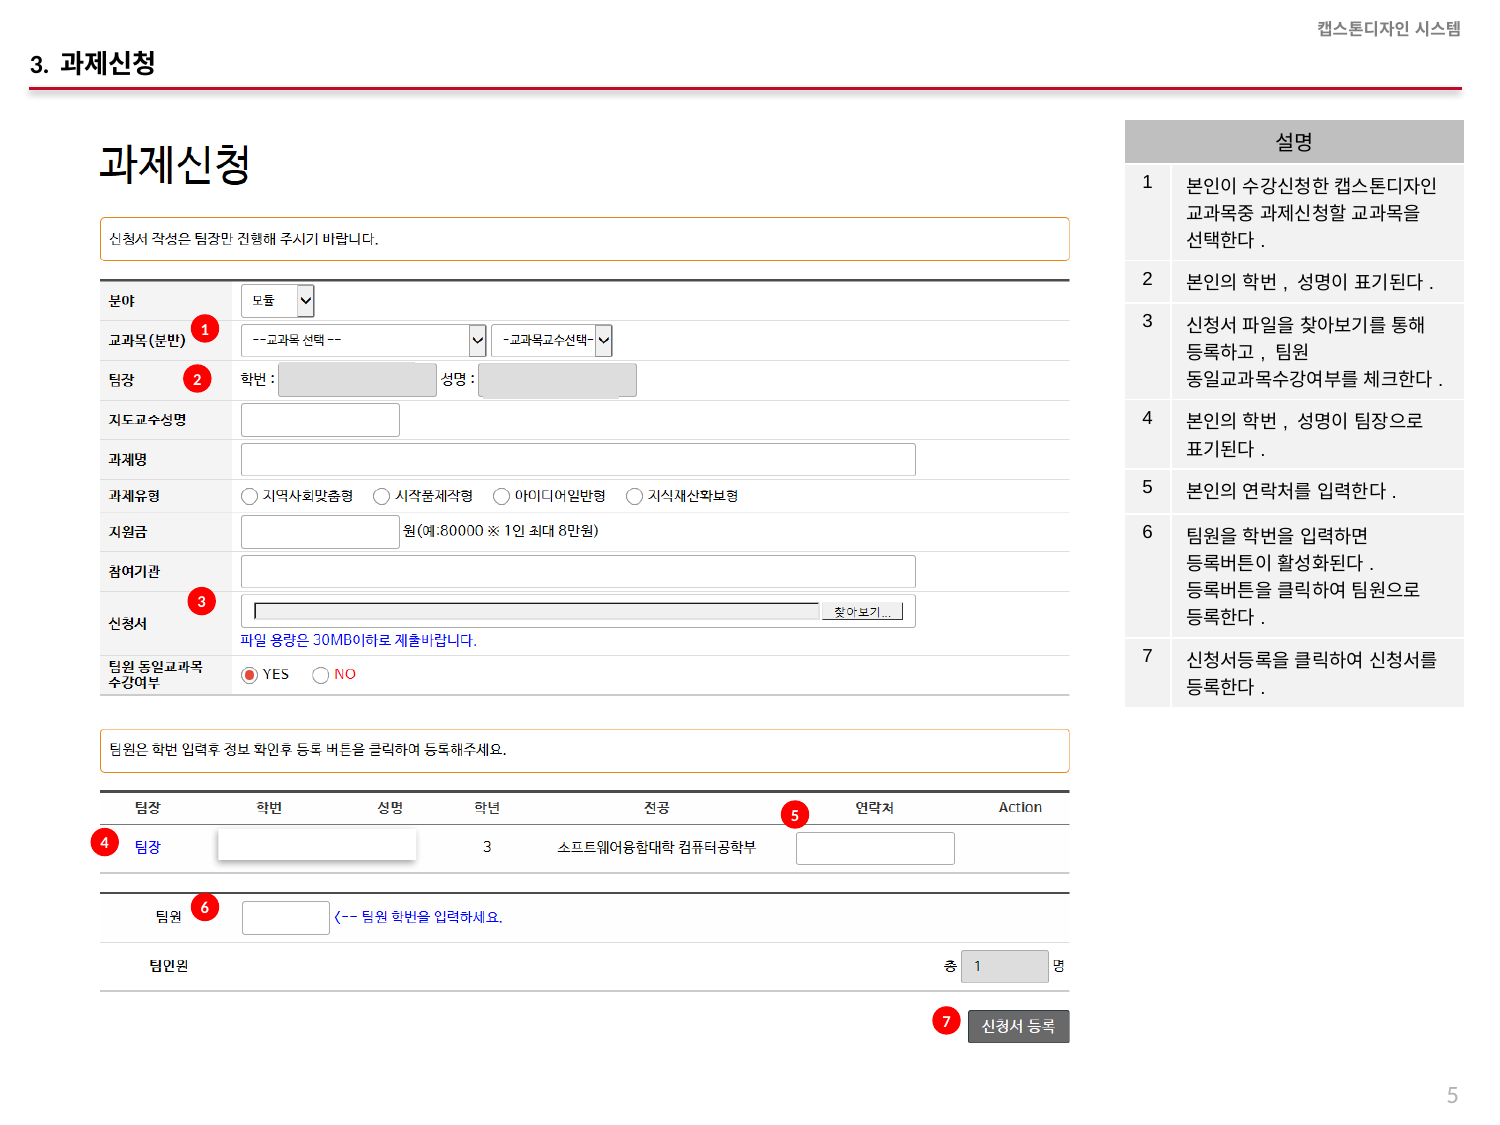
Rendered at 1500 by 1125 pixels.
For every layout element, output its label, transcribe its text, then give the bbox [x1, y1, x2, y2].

table_header 설명 [1125, 120, 1464, 163]
table_cell 5 [1125, 470, 1170, 513]
table_cell 팀원을 학번을 입력하면 등록버튼이 활성화된다. 등록버튼을 클릭하여 팀원으로 등록한다. [1172, 515, 1464, 637]
title 3. 과제신청 [14, 39, 1206, 86]
slide_number 5 [1124, 1063, 1475, 1123]
table_cell 3 [1125, 304, 1170, 399]
table_cell 본인의 학번, 성명이 팀장으로 표기된다. [1172, 400, 1464, 468]
table_cell 본인이 수강신청한 캡스톤디자인 교과목중 과제신청할 교과목을 선택한다. [1172, 165, 1464, 260]
table_cell 1 [1125, 165, 1170, 260]
table_cell 신청서등록을 클릭하여 신청서를 등록한다. [1172, 639, 1464, 707]
table_cell 본인의 학번, 성명이 표기된다. [1172, 261, 1464, 302]
table_cell 6 [1125, 515, 1170, 637]
table_cell 7 [1125, 639, 1170, 707]
table_cell 4 [1125, 400, 1170, 468]
table_cell 2 [1125, 261, 1170, 302]
table_cell 본인의 연락처를 입력한다. [1172, 470, 1464, 513]
table_cell 신청서 파일을 찾아보기를 통해 등록하고, 팀원 동일교과목수강여부를 체크한다. [1172, 304, 1464, 399]
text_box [75, 118, 1093, 1057]
